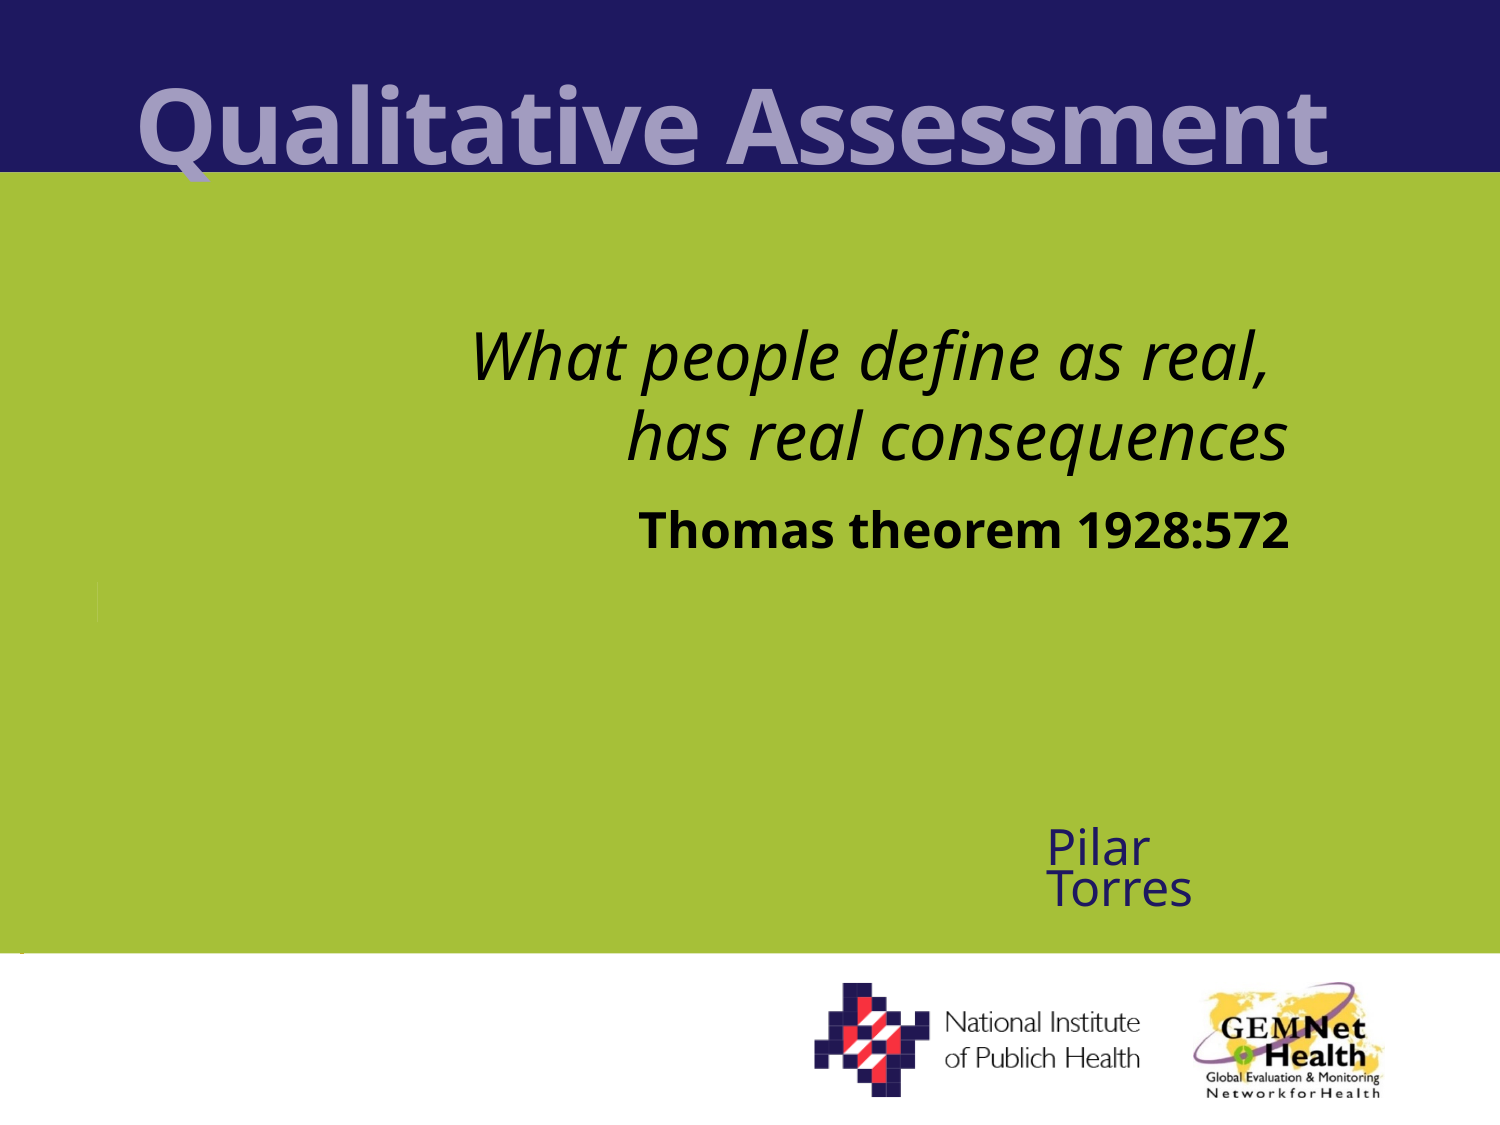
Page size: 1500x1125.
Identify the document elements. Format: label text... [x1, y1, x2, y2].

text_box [796, 973, 1386, 1107]
text_box Pilar Torres [1044, 834, 1306, 917]
text_box What people define as real, has real consequences Thomas theorem 1928:572 [324, 306, 1306, 502]
text_box Qualitative Assessment [132, 66, 1357, 186]
text_box [0, 172, 1500, 954]
text_box [0, 0, 1500, 172]
